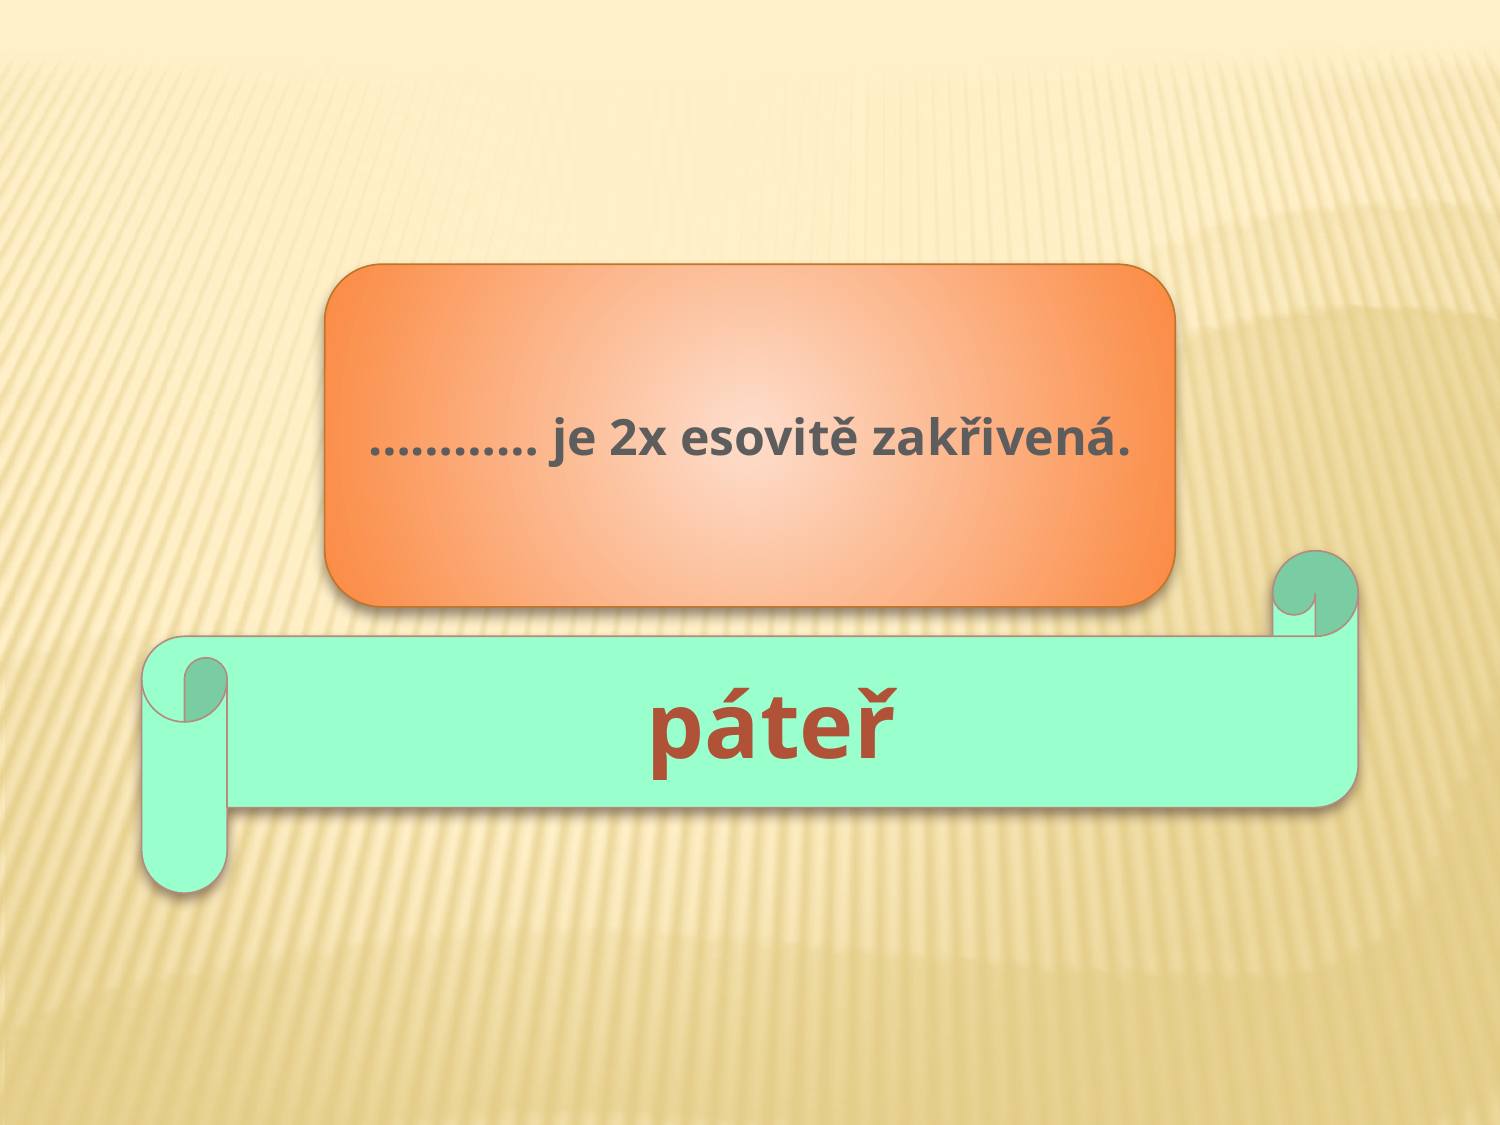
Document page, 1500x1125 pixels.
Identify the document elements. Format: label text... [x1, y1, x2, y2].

text_box ………… je 2x esovitě zakřivená. [323, 263, 1177, 608]
text_box páteř [140, 549, 1360, 895]
